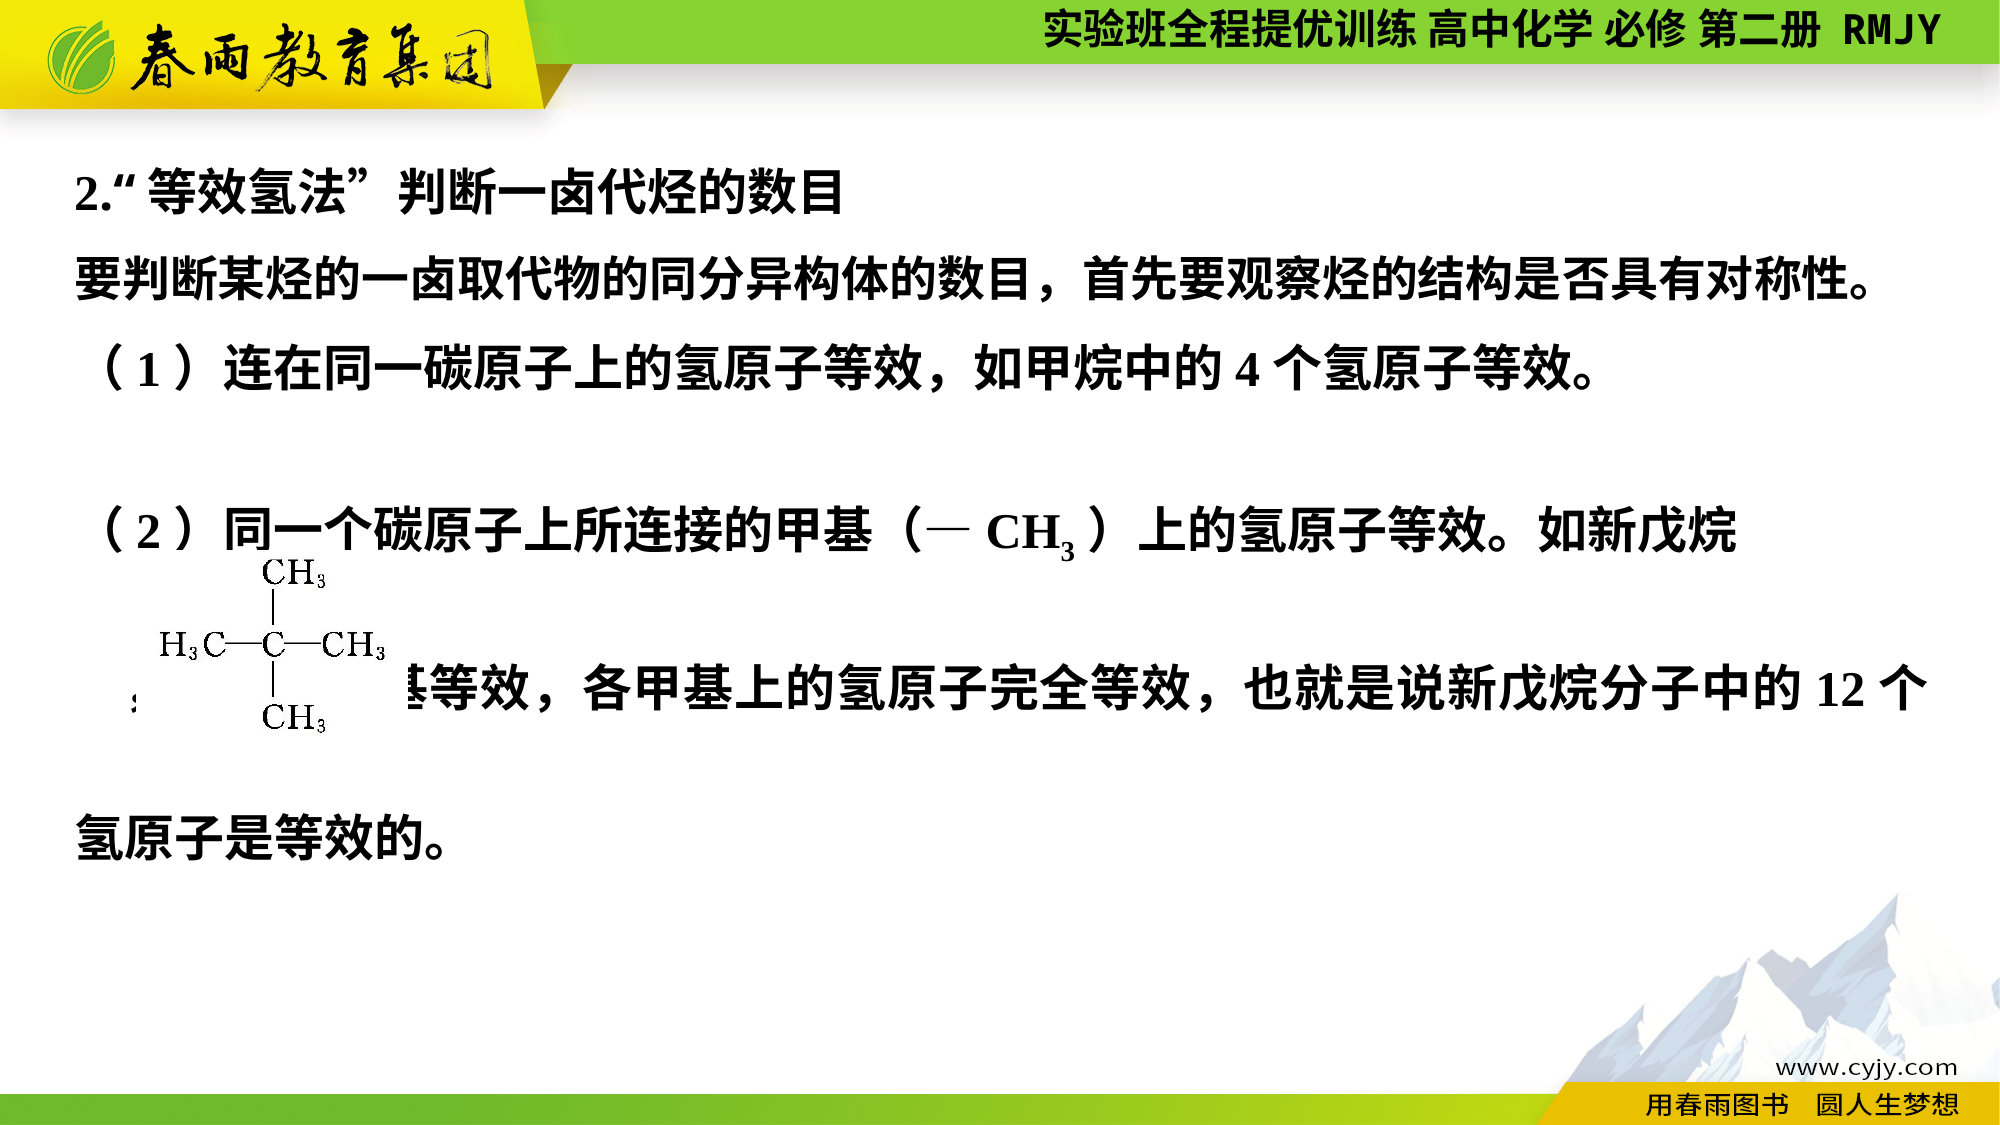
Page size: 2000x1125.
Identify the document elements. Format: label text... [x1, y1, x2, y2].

picture [0, 0, 2000, 1125]
list 2.“等效氢法”判断一卤代烃的数目 要判断某烃的一卤取代物的同分异构体的数目，首先要观察烃的结构是否具有对称性。 （1）连在同一碳原子上的氢原子等效，如甲烷中的4个氢原子等效。 （2）同一个碳原子上所连接的甲基（—CH3）上的氢原子等效。如新戊烷 ，其四个甲基等效，各甲基上的氢原子完全等效，也就是说新戊烷分子中的12个氢原子是等效的。 [59, 122, 1944, 861]
